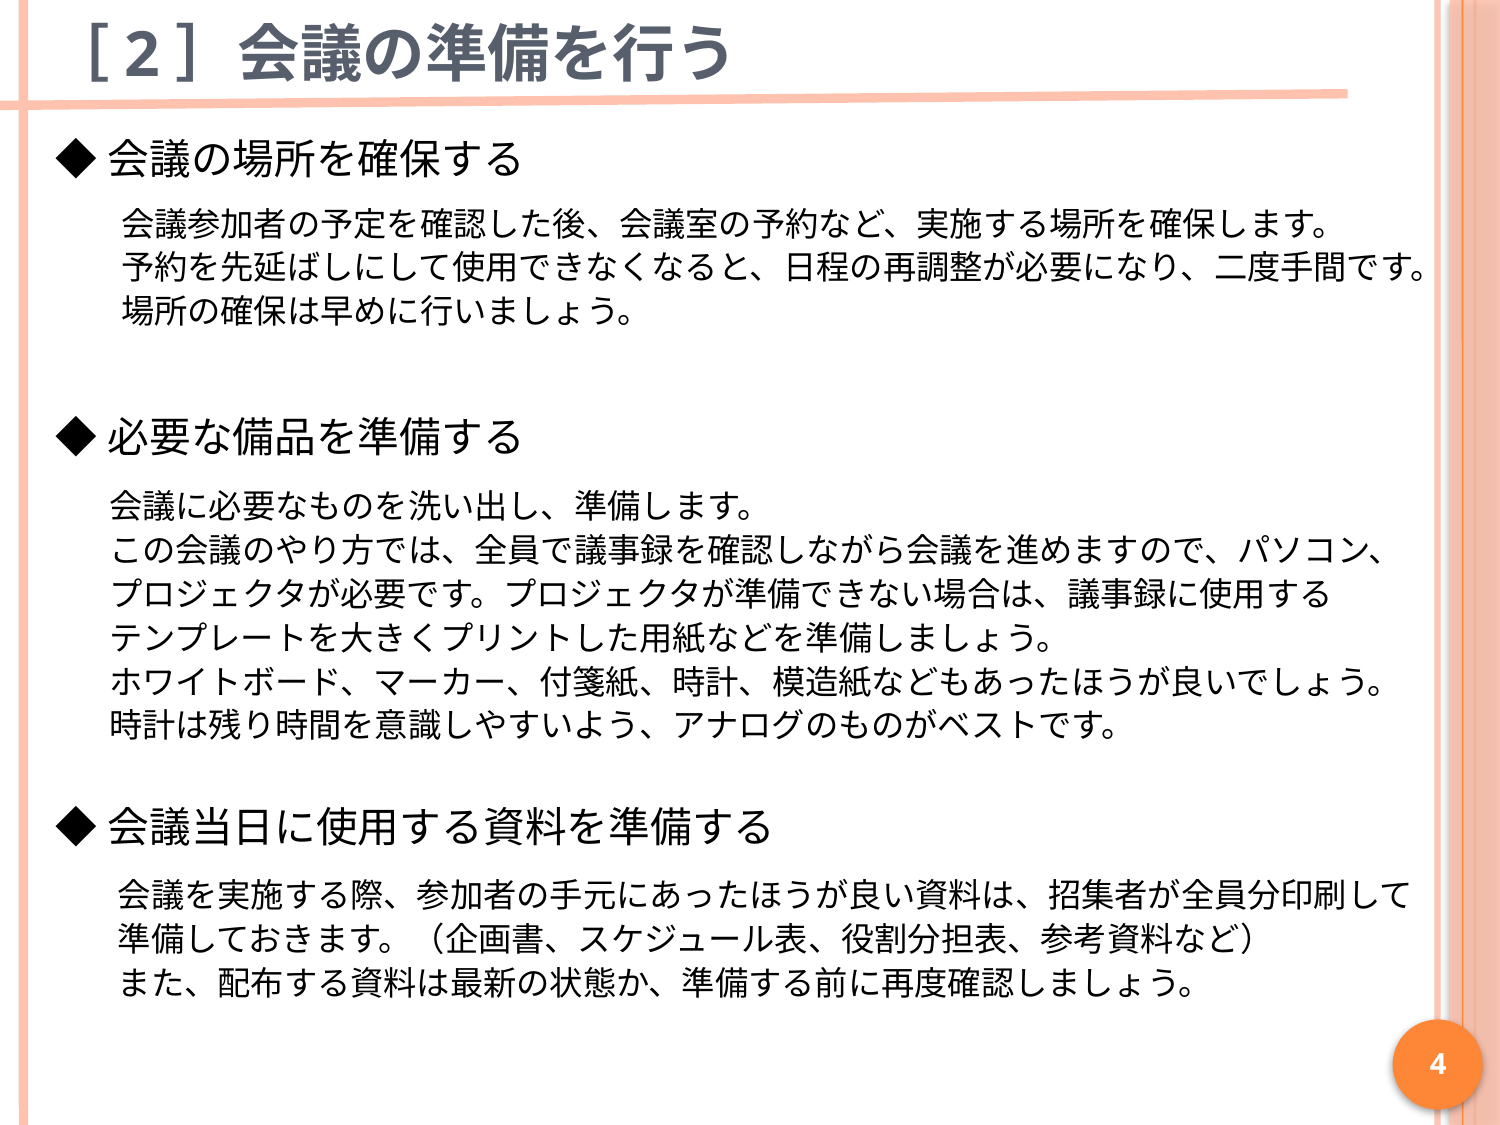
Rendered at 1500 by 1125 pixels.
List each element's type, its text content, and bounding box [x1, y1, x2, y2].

slide_number 4 [1388, 1022, 1489, 1108]
text_box 会議参加者の予定を確認した後、会議室の予約など、実施する場所を確保します。 予約を先延ばしにして使用できなくなると、日程の再調整が必要になり、二度手間です。 場所の確保は早めに行いましょう。 [106, 191, 1460, 338]
text_box ◆会議当日に使用する資料を準備する [41, 792, 1424, 858]
text_box 会議に必要なものを洗い出し、準備します。 この会議のやり方では、全員で議事録を確認しながら会議を進めますので、パソコン、 プロジェクタが必要です。プロジェクタが準備できない場合は、議事録に使用する テンプレートを大きくプリントした用紙などを準備しましょう。 ホワイトボード、マーカー、付箋紙、時計、模造紙などもあったほうが良いでしょう。 時計は残り時間を意識しやすいよう、アナログのものがベストです。 [94, 473, 1421, 752]
text_box 会議を実施する際、参加者の手元にあったほうが良い資料は、招集者が全員分印刷して 準備しておきます。（企画書、スケジュール表、役割分担表、参考資料など） また、配布する資料は最新の状態か、準備する前に再度確認しましょう。 [103, 863, 1429, 1010]
title ［2］会議の準備を行う [32, 2, 1348, 97]
text_box ◆会議の場所を確保する [41, 125, 1424, 191]
text_box ◆必要な備品を準備する [41, 403, 1424, 468]
